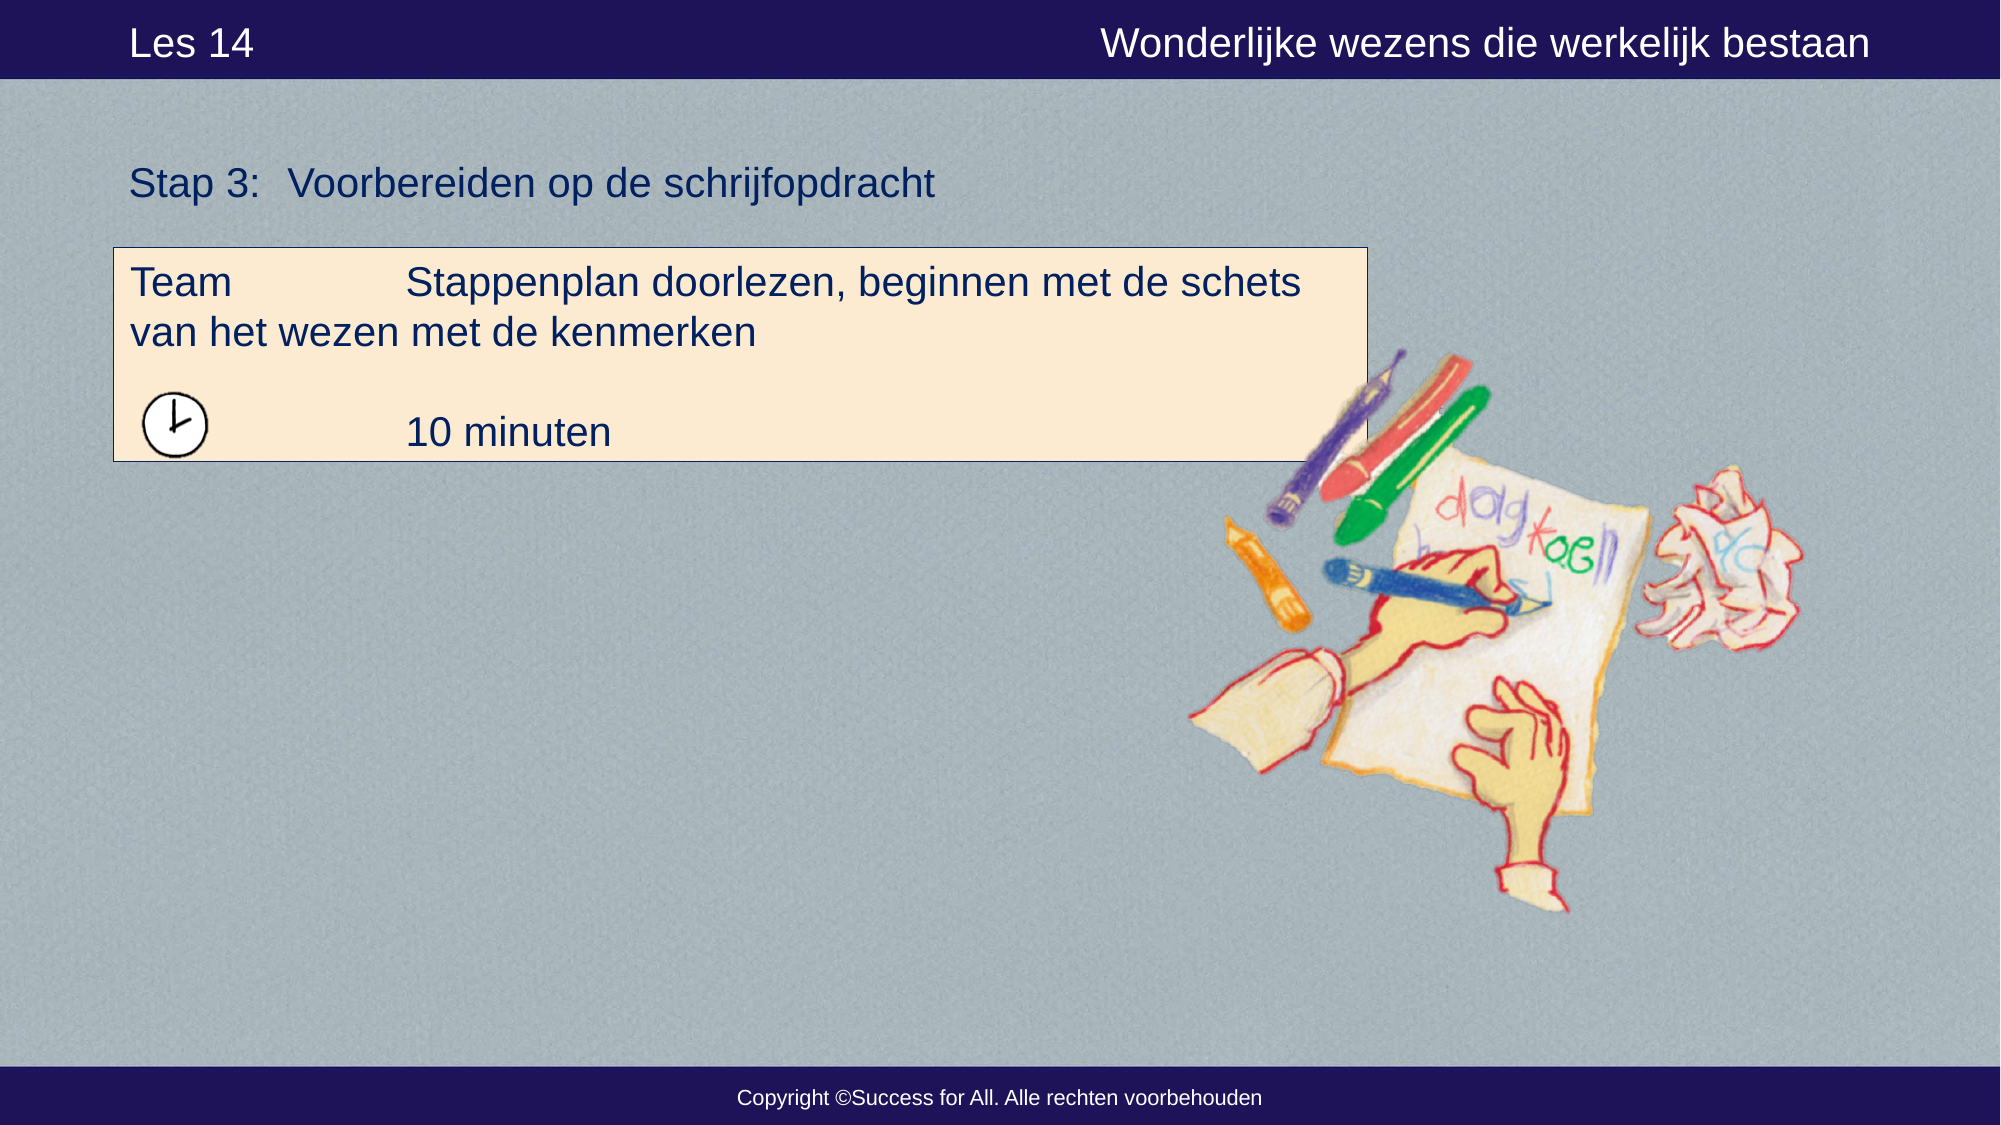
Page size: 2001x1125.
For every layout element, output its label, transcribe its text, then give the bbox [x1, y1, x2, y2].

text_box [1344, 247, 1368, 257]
text_box Les 14 [114, 8, 354, 73]
text_box Team Stappenplan doorlezen, beginnen met de schets van het wezen met de kenmerken 10 minuten [113, 247, 1248, 462]
picture [0, 0, 2001, 1125]
text_box Stap 3: Voorbereiden op de schrijfopdracht [113, 148, 1301, 214]
text_box Wonderlijke wezens die werkelijk bestaan [999, 8, 1886, 73]
text_box Copyright ©Success for All. Alle rechten voorbehouden [0, 1076, 2000, 1125]
